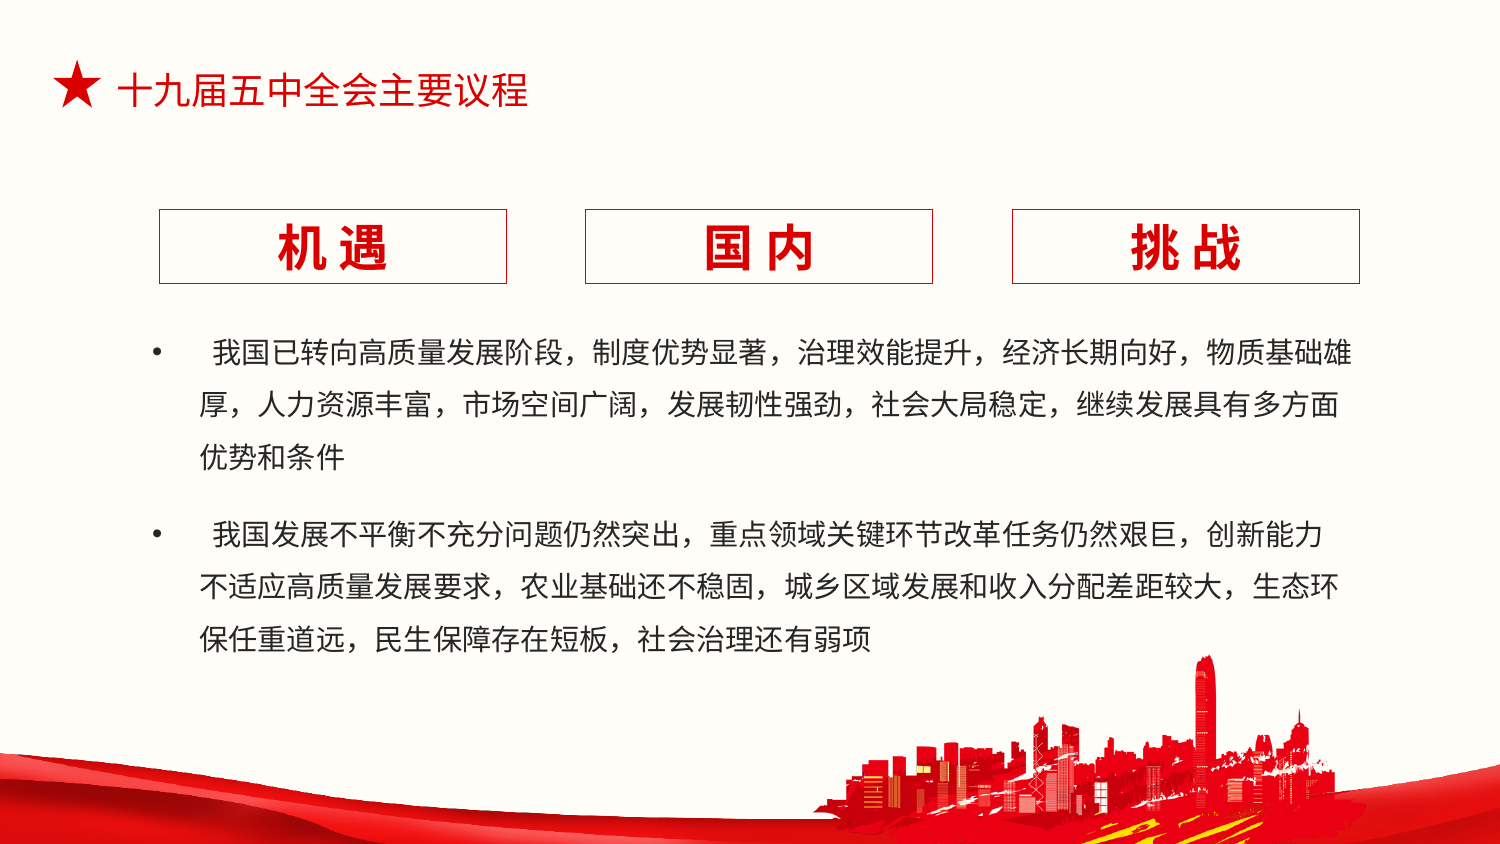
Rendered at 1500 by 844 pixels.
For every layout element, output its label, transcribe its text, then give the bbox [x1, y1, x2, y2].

text_box 我国已转向高质量发展阶段，制度优势显著，治理效能提升，经济长期向好，物质基础雄厚，人力资源丰富，市场空间广阔，发展韧性强劲，社会大局稳定，继续发展具有多方面优势和条件 [137, 309, 1372, 482]
text_box 挑 战 [1012, 209, 1360, 284]
text_box 机 遇 [159, 209, 507, 284]
text_box 我国发展不平衡不充分问题仍然突出，重点领域关键环节改革任务仍然艰巨，创新能力不适应高质量发展要求，农业基础还不稳固，城乡区域发展和收入分配差距较大，生态环保任重道远，民生保障存在短板，社会治理还有弱项 [137, 491, 1358, 664]
picture [0, 620, 1500, 844]
text_box 国 内 [585, 209, 933, 284]
